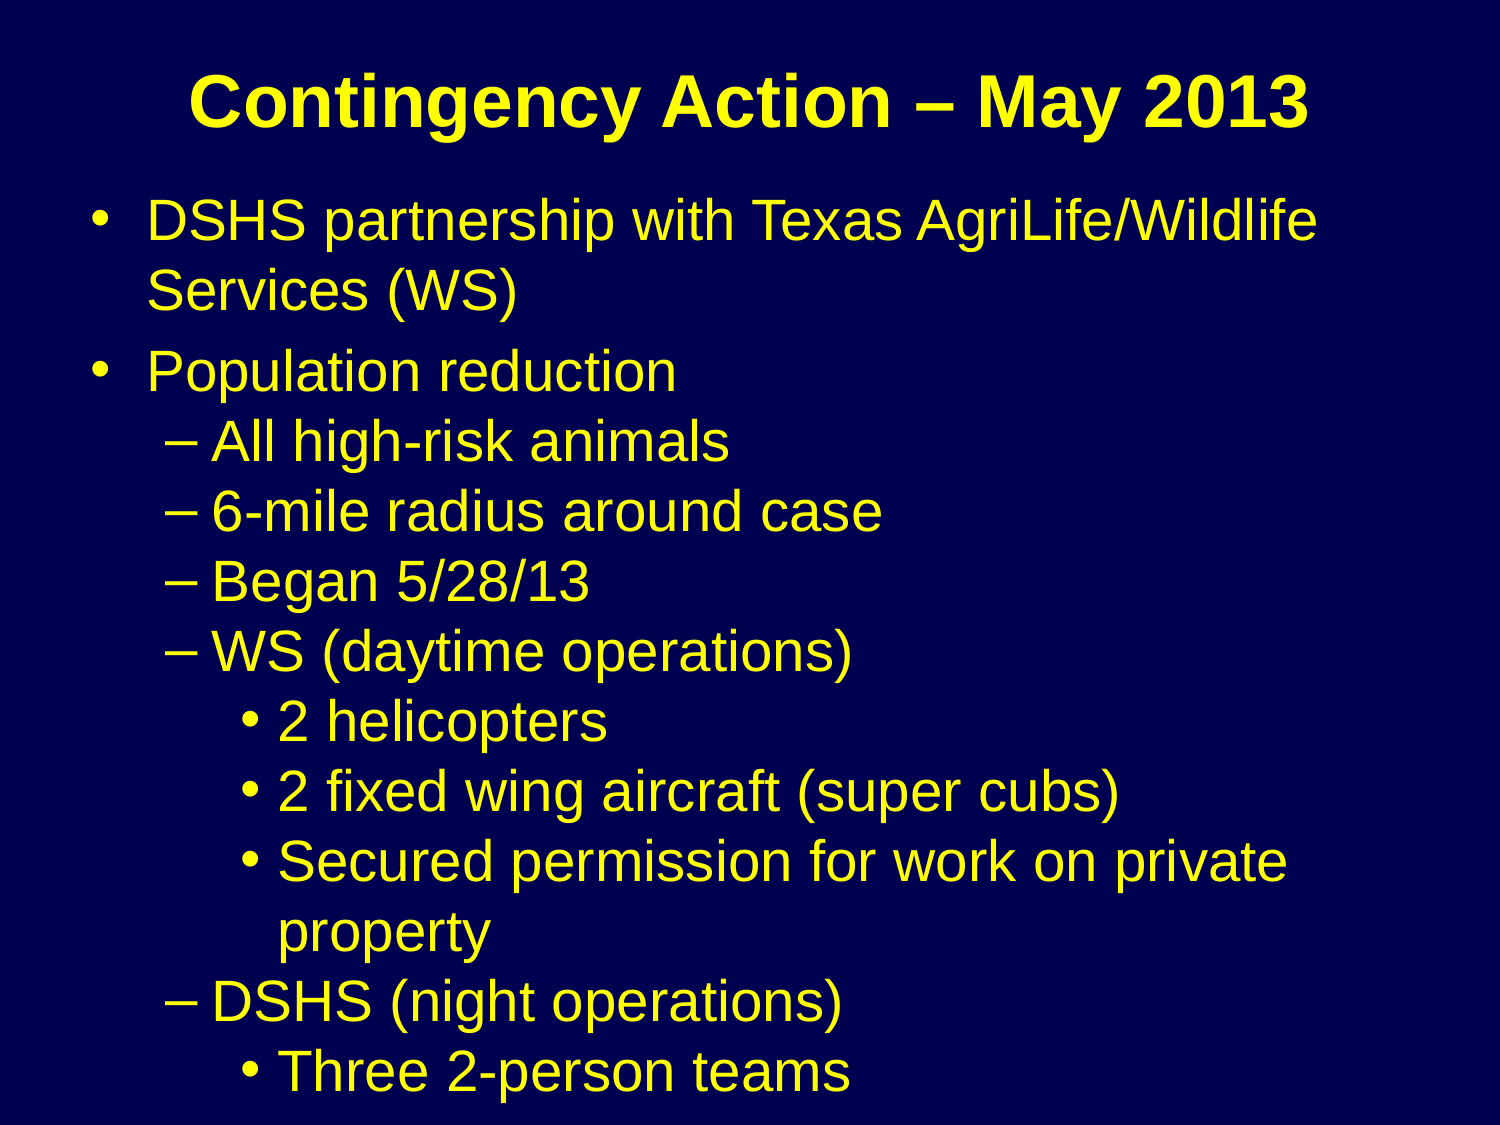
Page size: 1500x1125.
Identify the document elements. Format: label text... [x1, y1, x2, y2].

title Contingency Action – May 2013 [75, 7, 1425, 174]
list DSHS partnership with Texas AgriLife/Wildlife Services (WS) Population reduction All high-risk animals 6-mile radius around case Began 5/28/13 WS (daytime operations) 2 helicopters 2 fixed wing aircraft (super cubs) Secured permission for work on private property DSHS (night operations) Three 2-person teams [75, 174, 1425, 1116]
